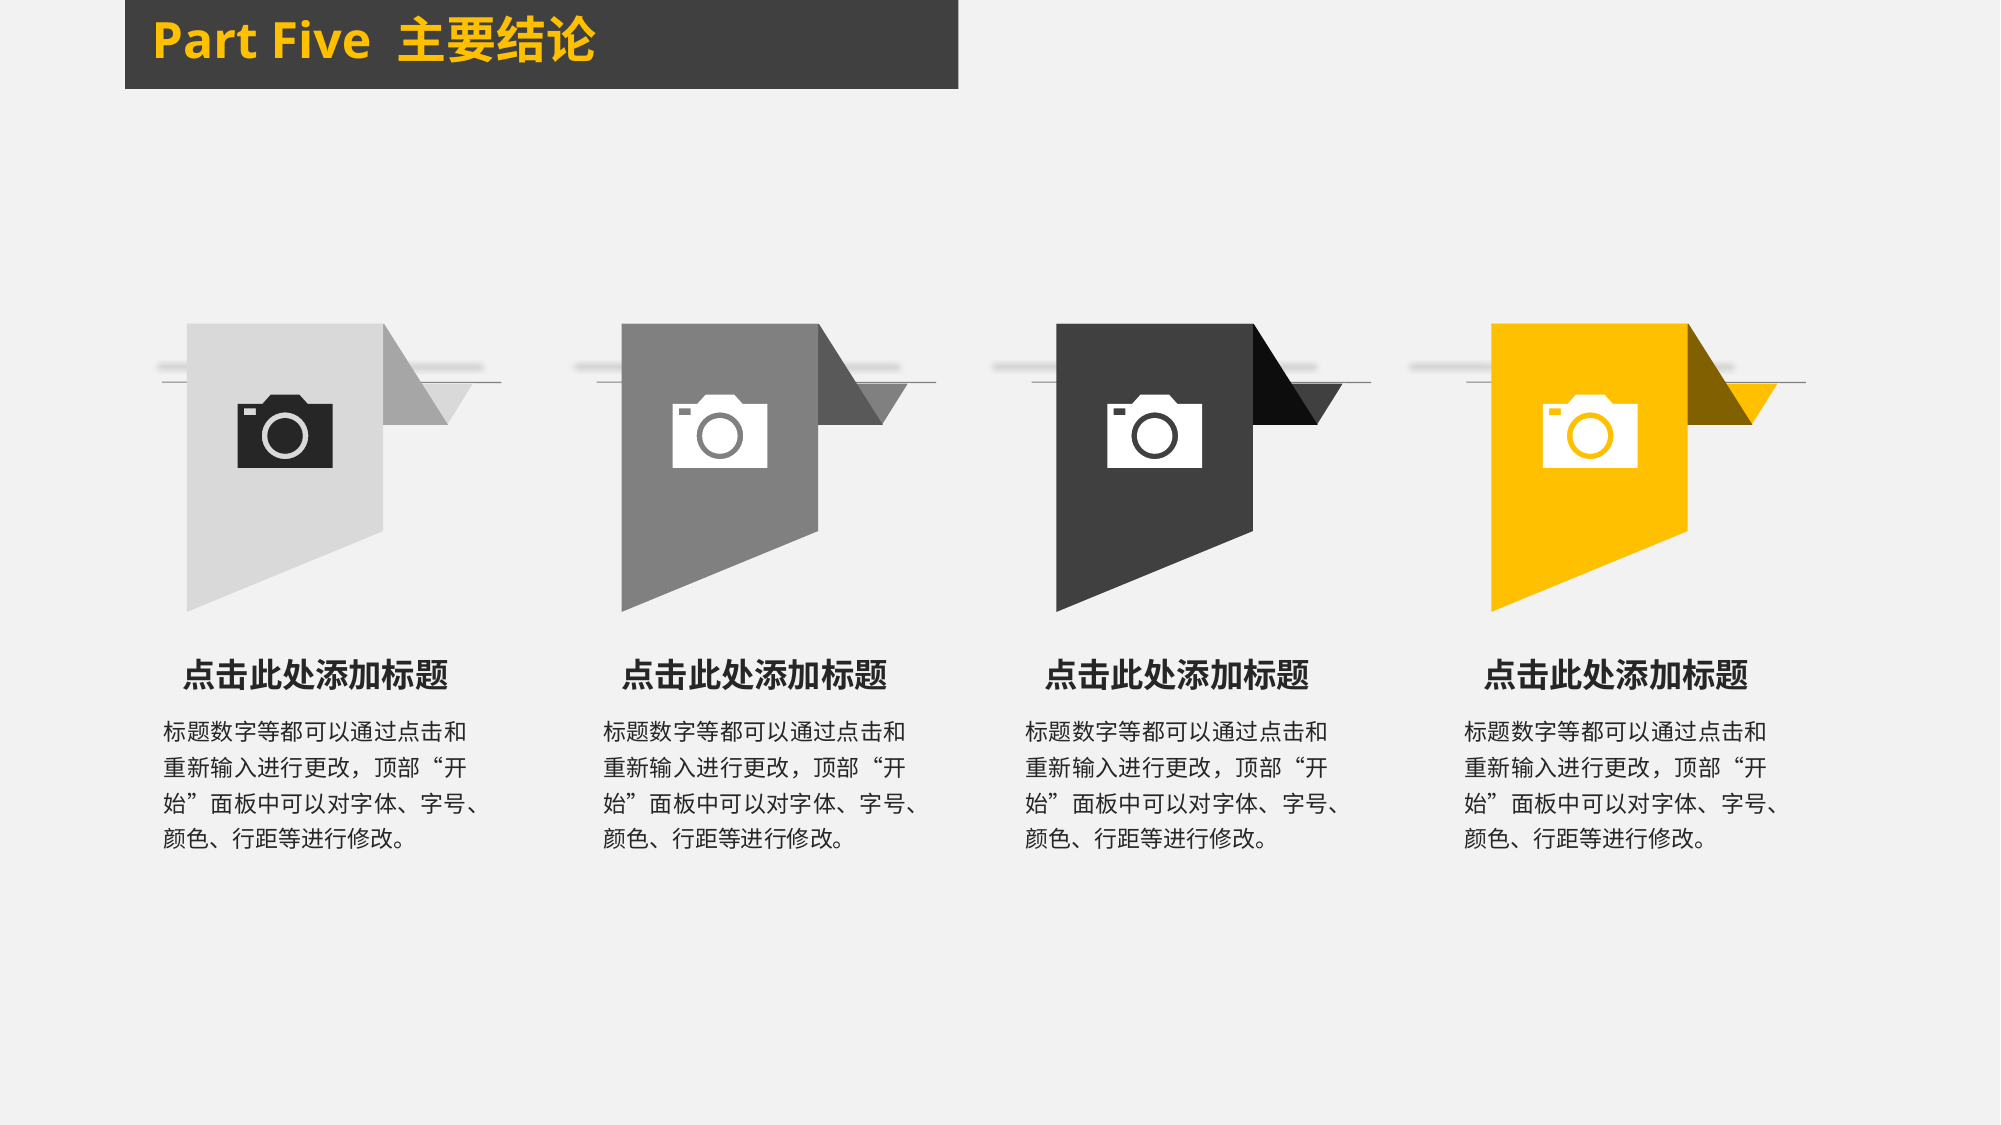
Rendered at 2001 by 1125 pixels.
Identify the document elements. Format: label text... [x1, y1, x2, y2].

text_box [588, 323, 937, 863]
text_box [1010, 323, 1372, 863]
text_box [1449, 323, 1806, 863]
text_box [149, 323, 502, 863]
list Part Five 主要结论 [136, 8, 699, 85]
